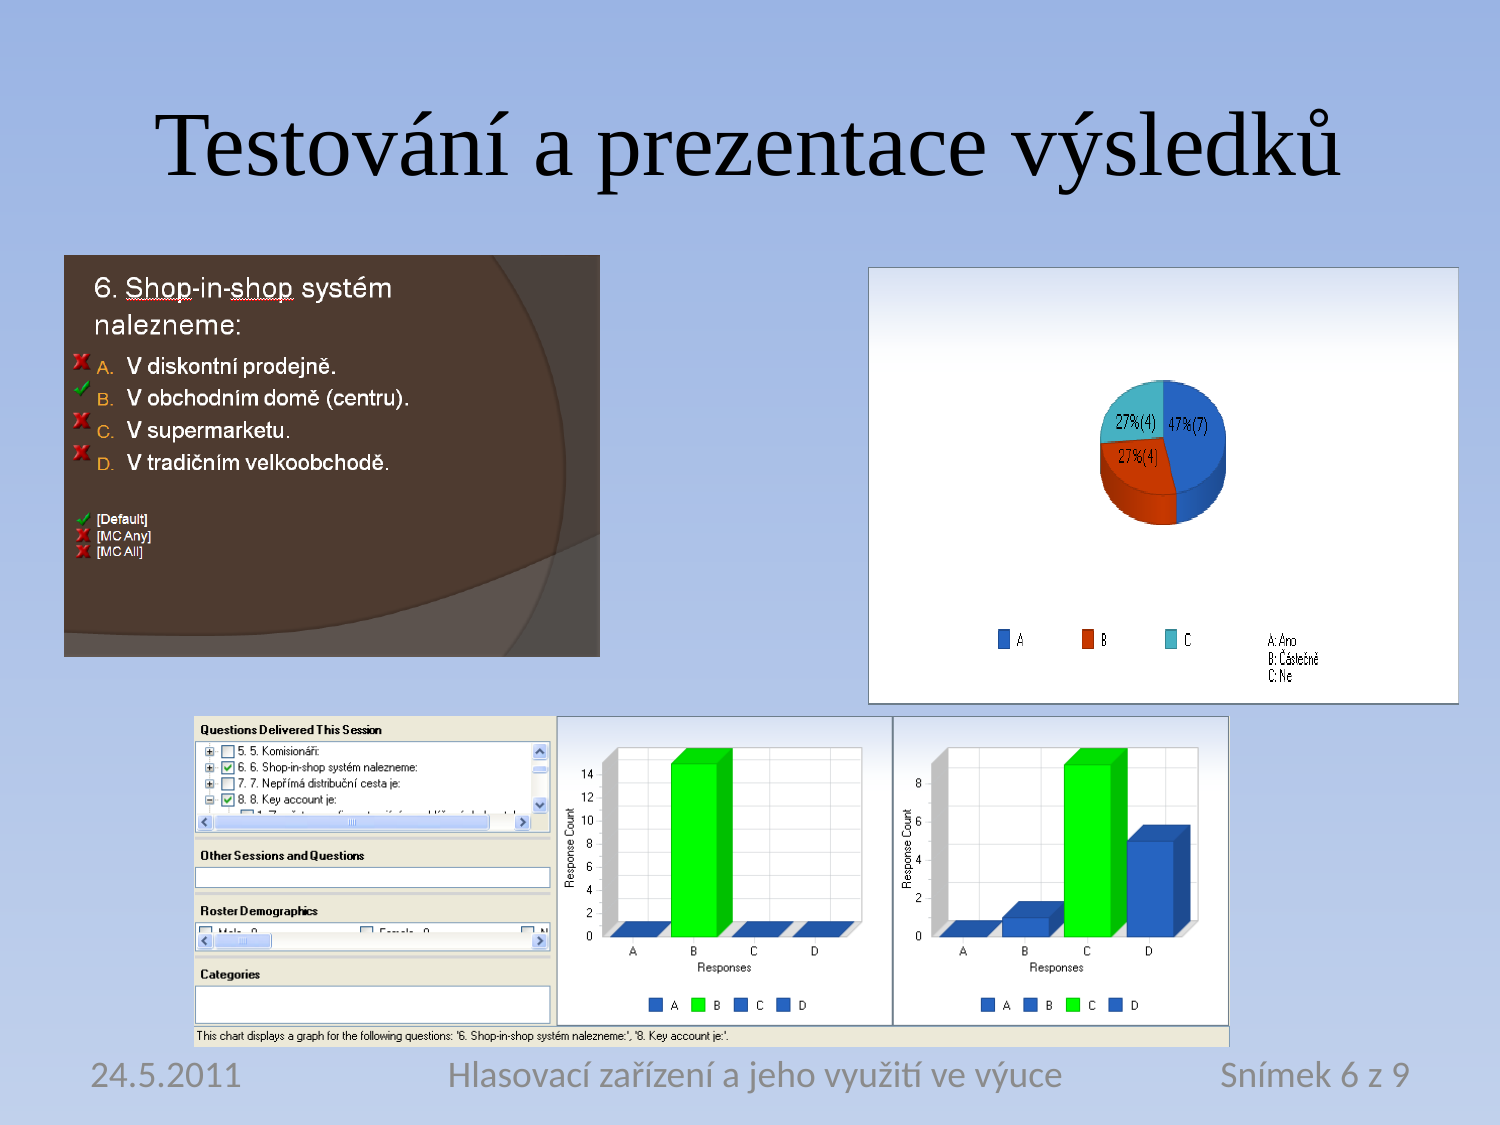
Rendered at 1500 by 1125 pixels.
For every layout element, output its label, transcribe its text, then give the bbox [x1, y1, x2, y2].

slide_number Snímek 6 z 9 [1074, 1042, 1425, 1103]
picture [194, 715, 1230, 1048]
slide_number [75, 1042, 425, 1103]
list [64, 255, 600, 658]
picture [867, 266, 1460, 705]
title Testování a prezentace výsledků [74, 44, 1426, 233]
footer Hlasovací zařízení a jeho využití ve výuce [430, 1055, 1074, 1103]
